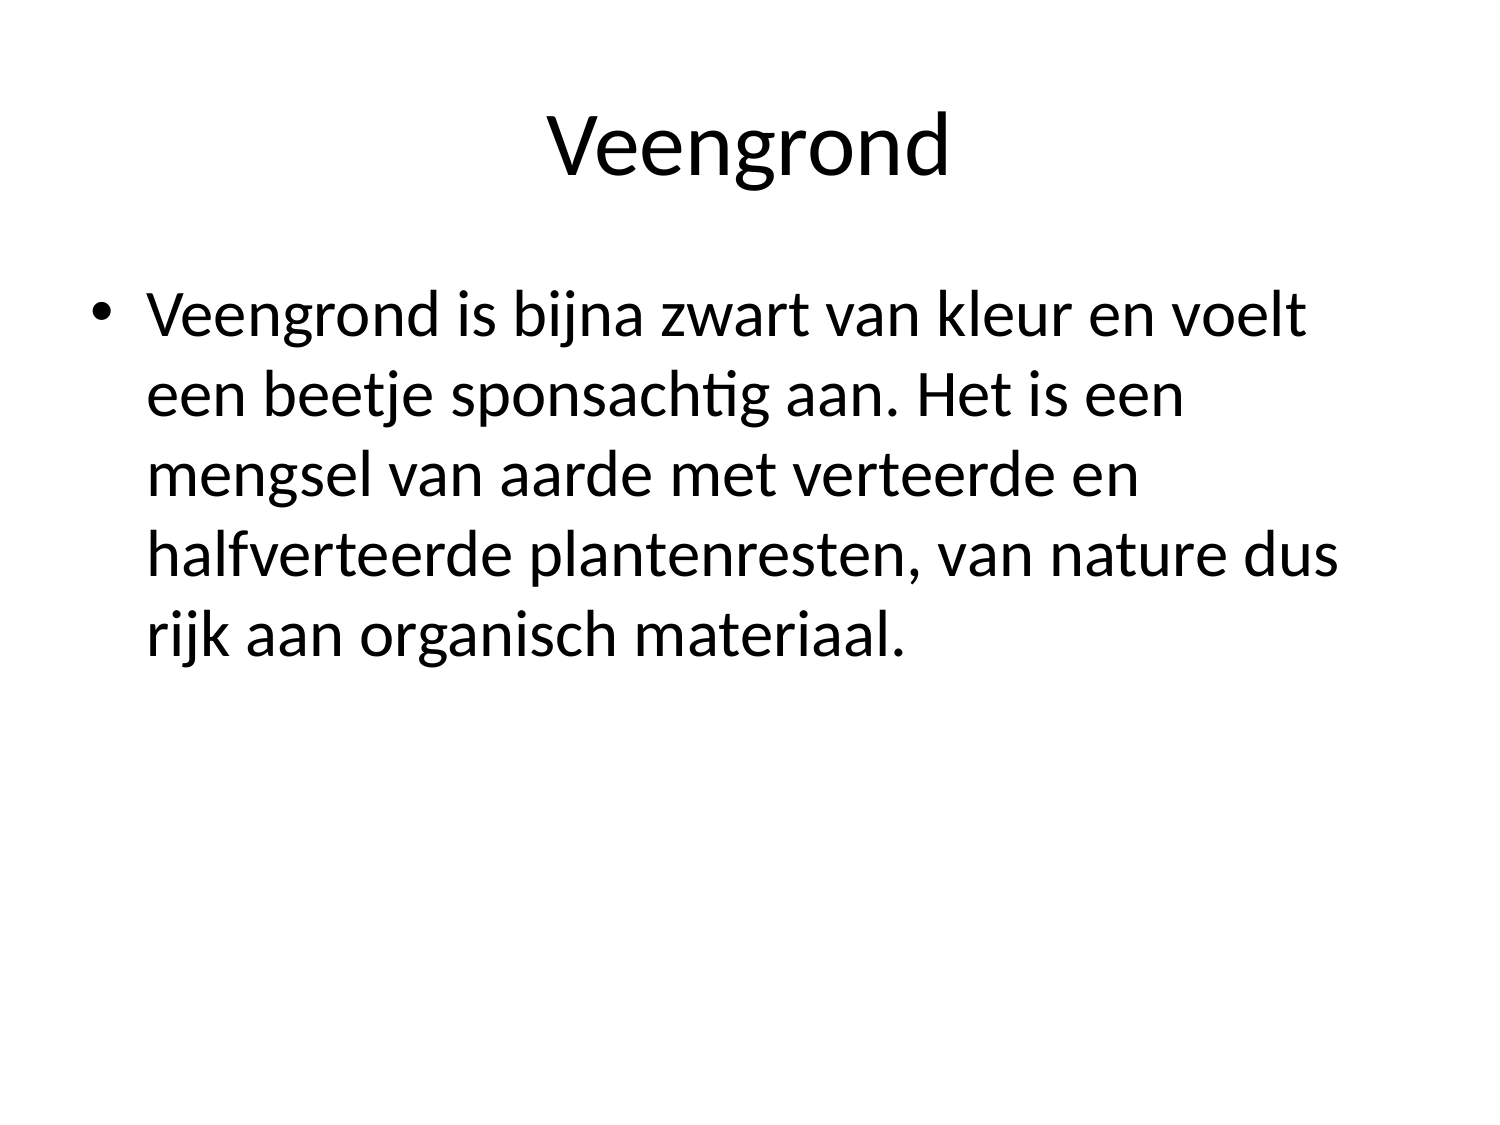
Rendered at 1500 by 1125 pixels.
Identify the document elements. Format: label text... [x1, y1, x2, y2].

title Veengrond [75, 45, 1425, 233]
list Veengrond is bijna zwart van kleur en voelt een beetje sponsachtig aan. Het is een mengsel van aarde met verteerde en halfverteerde plantenresten, van nature dus rijk aan organisch materiaal. [75, 262, 1425, 1005]
